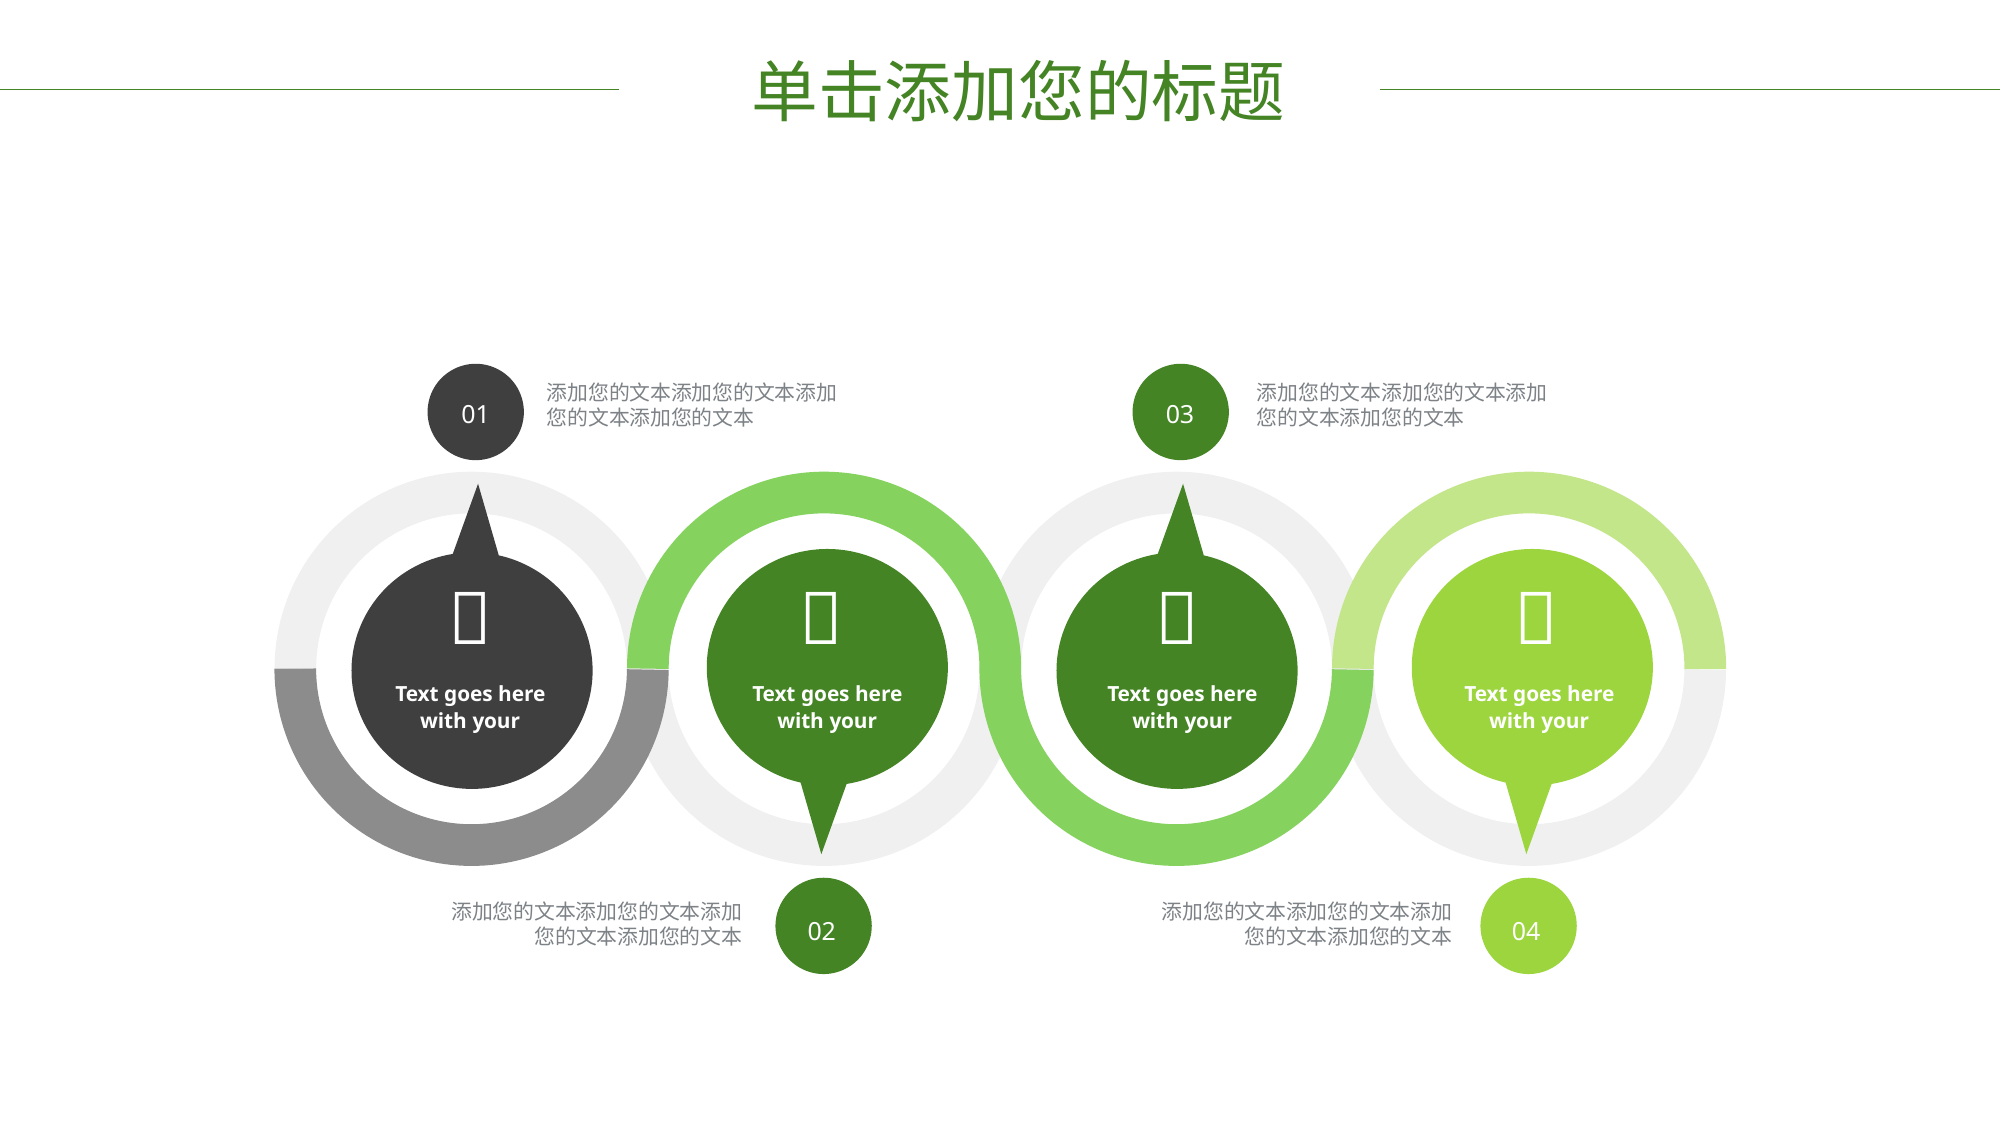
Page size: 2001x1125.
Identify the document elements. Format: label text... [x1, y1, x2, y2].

text_box [1522, 846, 1531, 858]
text_box 添加您的文本添加您的文本添加您的文本添加您的文本 [436, 890, 757, 956]
text_box [1479, 876, 1578, 976]
text_box 02 [789, 896, 854, 953]
text_box 添加您的文本添加您的文本添加您的文本添加您的文本 [1146, 890, 1467, 956]
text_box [295, 492, 1706, 846]
text_box [1131, 362, 1230, 462]
text_box 单击添加您的标题 [669, 42, 1368, 138]
text_box [774, 876, 873, 976]
text_box [473, 480, 482, 492]
text_box 添加您的文本添加您的文本添加您的文本添加您的文本 [531, 372, 852, 437]
text_box 03 [1148, 379, 1213, 437]
text_box 04 [1494, 896, 1559, 953]
text_box 01 [443, 379, 508, 437]
text_box 添加您的文本添加您的文本添加您的文本添加您的文本 [1242, 372, 1563, 437]
text_box [817, 846, 826, 858]
text_box [1178, 480, 1187, 492]
text_box [426, 362, 525, 462]
